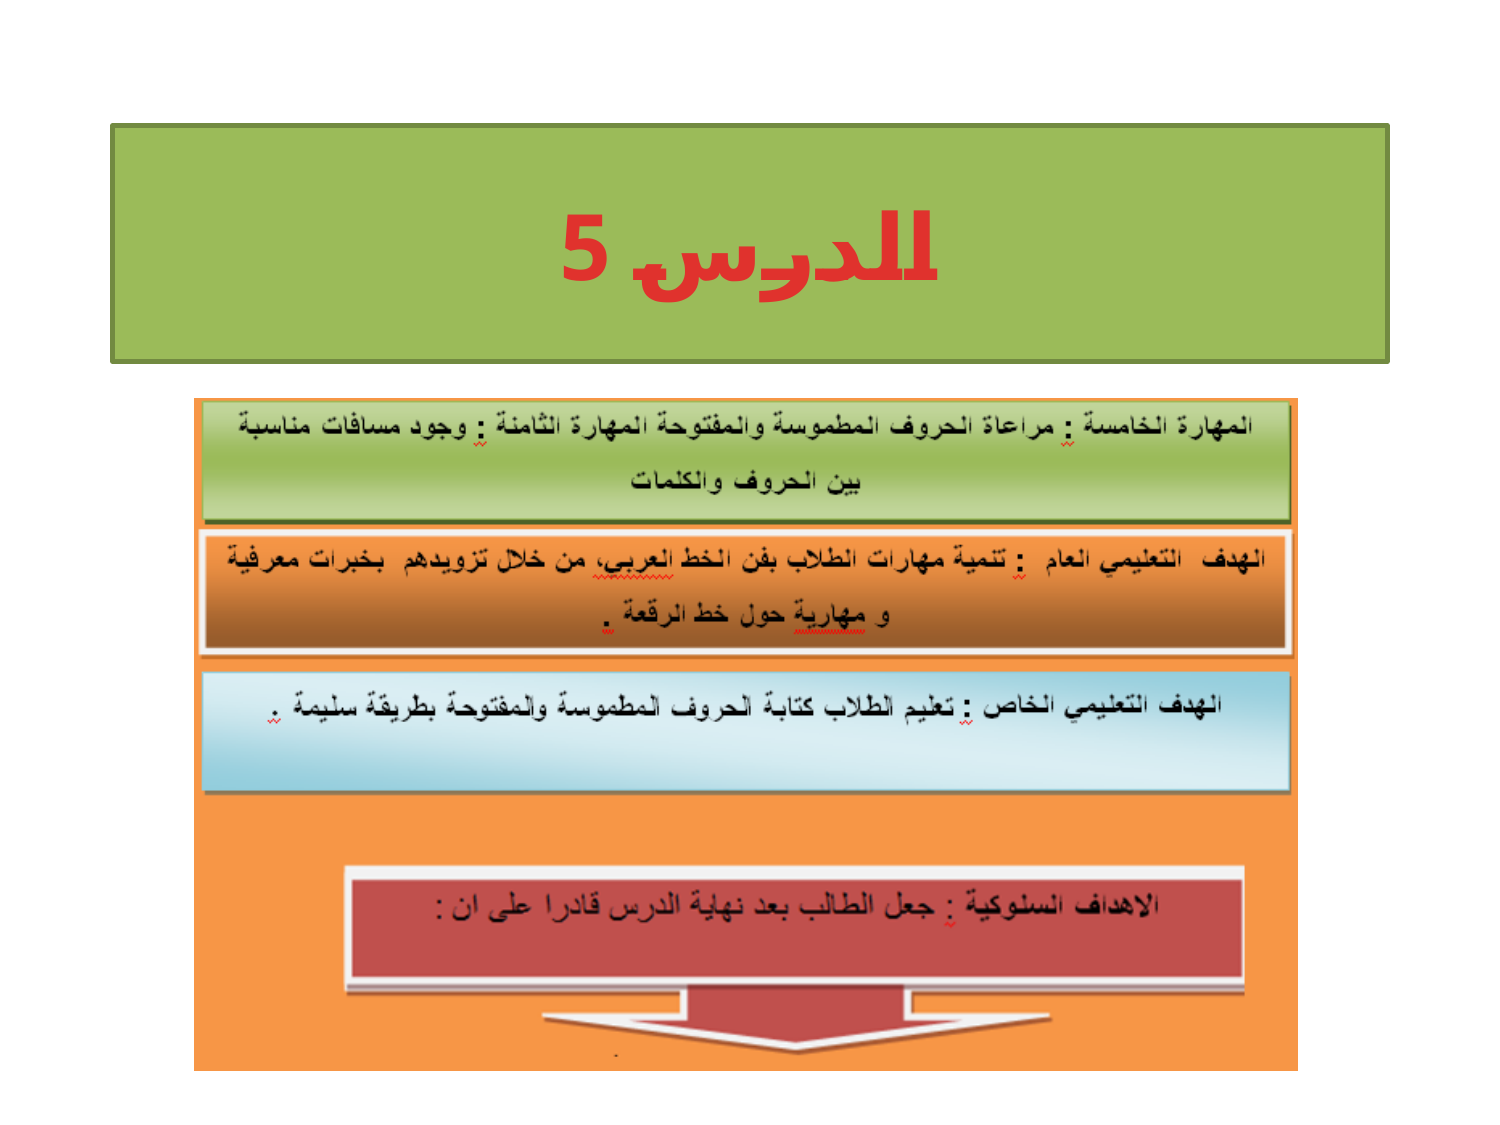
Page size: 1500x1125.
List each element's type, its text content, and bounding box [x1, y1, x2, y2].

picture [194, 398, 1298, 1071]
title الدرس 5 [110, 123, 1390, 364]
